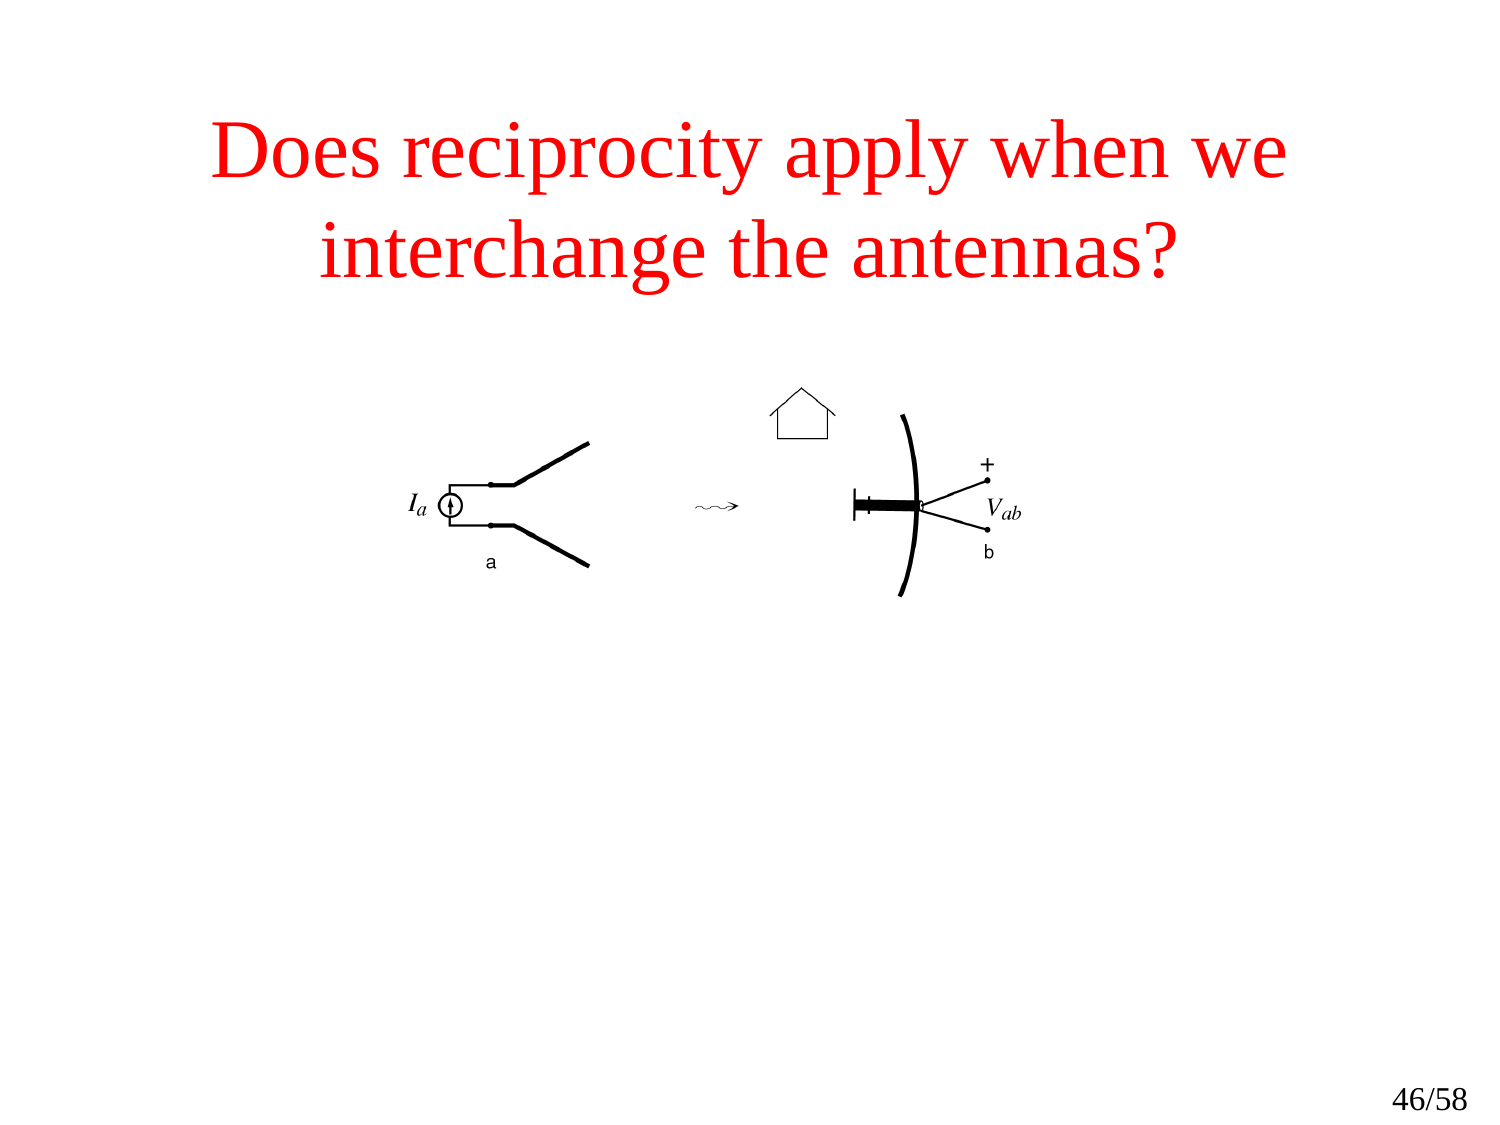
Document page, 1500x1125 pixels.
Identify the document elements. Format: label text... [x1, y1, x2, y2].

title Does reciprocity apply when we interchange the antennas? [112, 99, 1388, 288]
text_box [199, 387, 1426, 988]
